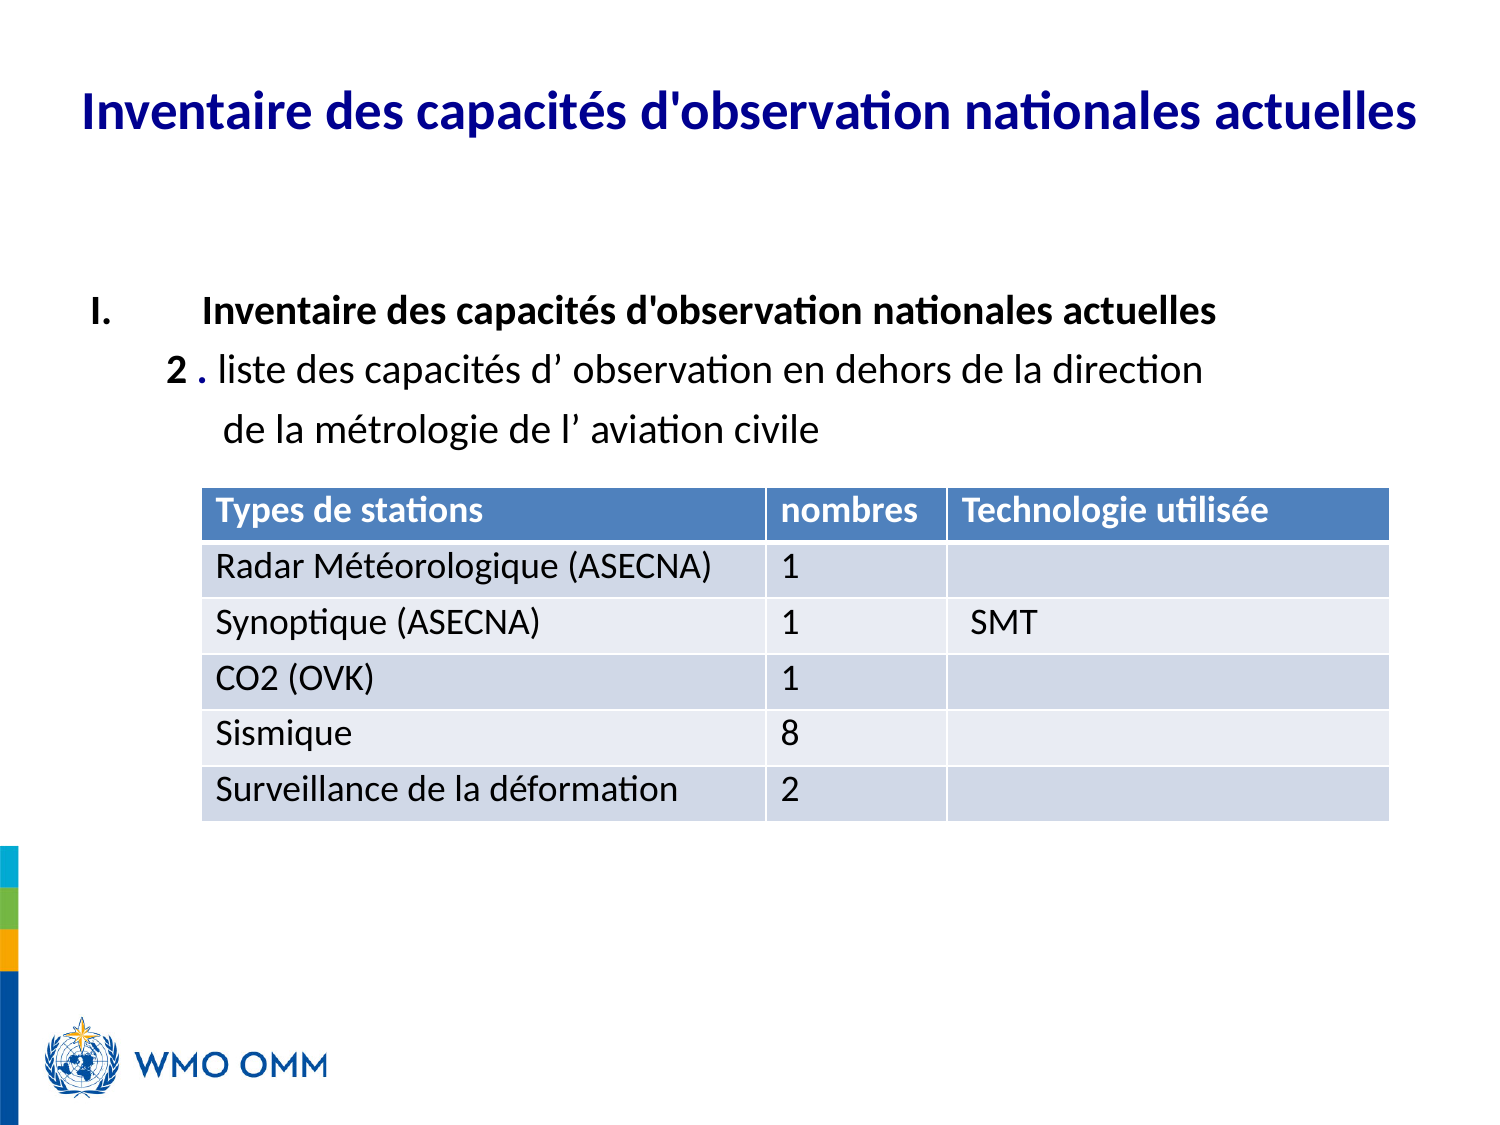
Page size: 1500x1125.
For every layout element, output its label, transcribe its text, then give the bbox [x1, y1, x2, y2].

table_cell Surveillance de la déformation [202, 767, 765, 821]
table_cell 1 [767, 599, 946, 653]
table_cell [948, 545, 1389, 597]
table_cell 1 [767, 655, 946, 709]
table_header Technologie utilisée [948, 488, 1389, 540]
table_cell SMT [948, 599, 1389, 653]
table_cell Radar Météorologique (ASECNA) [202, 545, 765, 597]
table_header nombres [767, 488, 946, 540]
table_header Types de stations [202, 488, 765, 540]
table_cell [948, 655, 1389, 709]
list Inventaire des capacités d'observation nationales actuelles 2 . liste des capacités d’ observation en dehors de la direction de la métrologie de l’ aviation civile [75, 275, 1425, 1027]
picture [0, 845, 327, 1125]
table_cell Synoptique (ASECNA) [202, 599, 765, 653]
table_cell Sismique [202, 711, 765, 765]
table_cell [948, 711, 1389, 765]
table_cell 2 [767, 767, 946, 821]
table_cell CO2 (OVK) [202, 655, 765, 709]
title Inventaire des capacités d'observation nationales actuelles [59, 45, 1443, 233]
table_cell 8 [767, 711, 946, 765]
table_cell 1 [767, 545, 946, 597]
table_cell [948, 767, 1389, 821]
